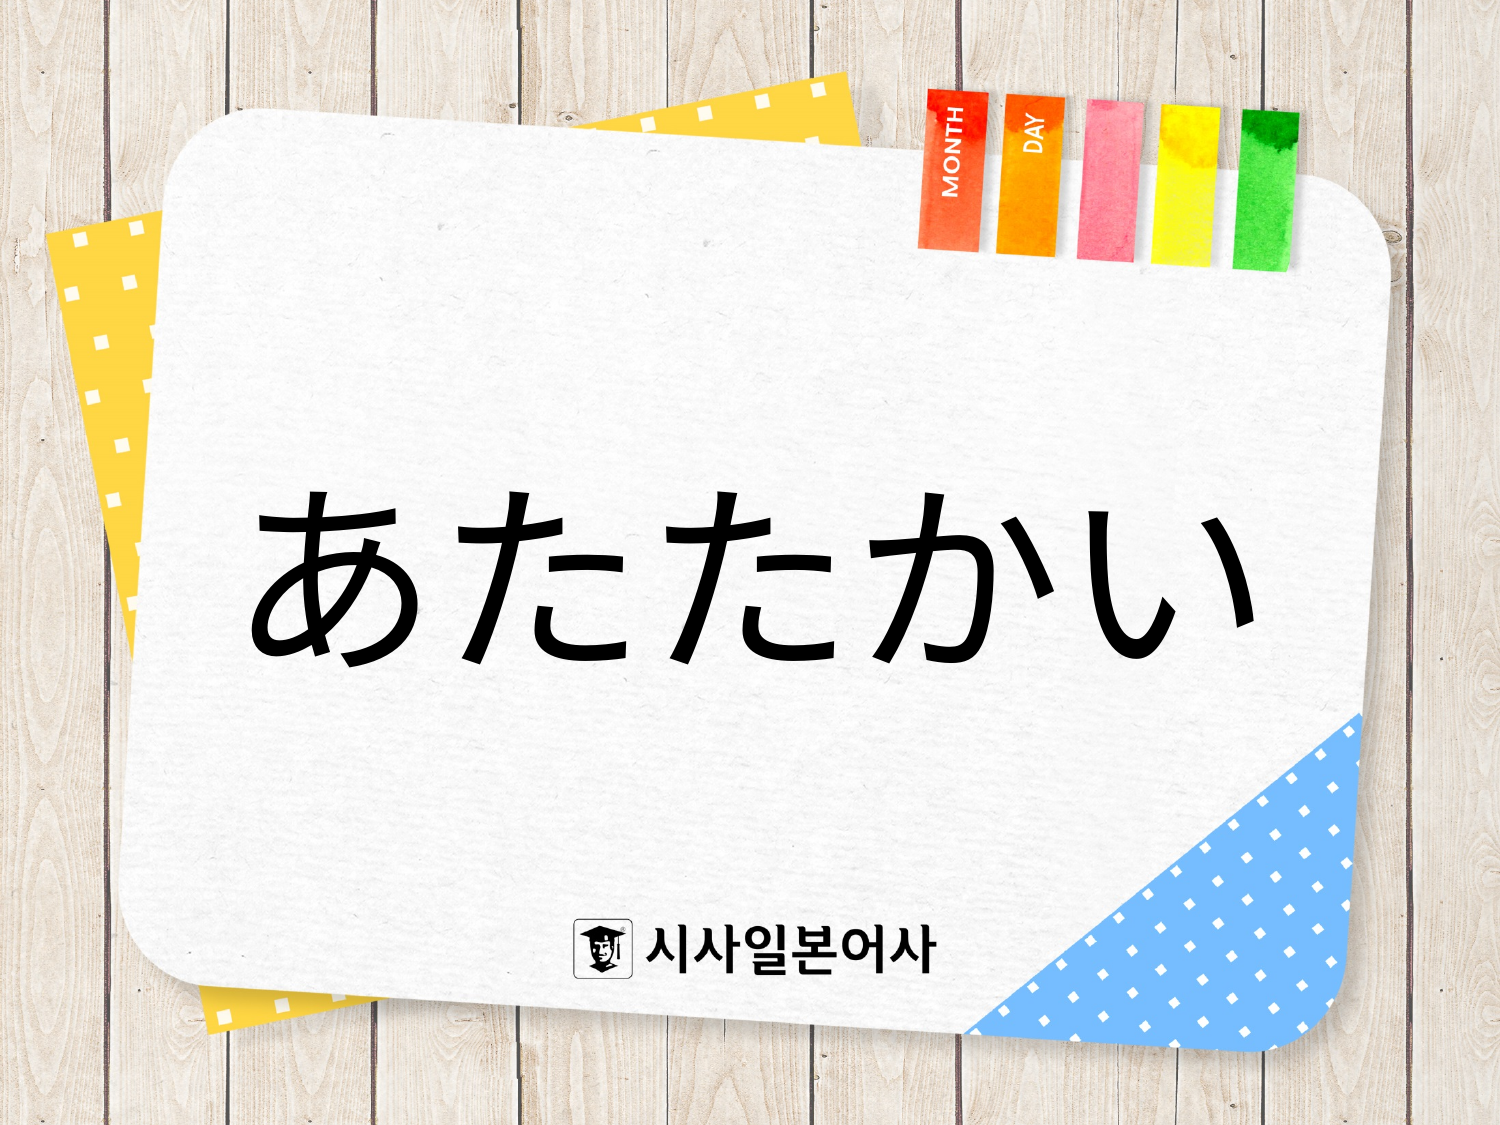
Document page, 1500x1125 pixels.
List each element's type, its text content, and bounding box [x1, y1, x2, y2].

picture [0, 0, 1500, 1125]
title あたたかい [75, 338, 1425, 811]
